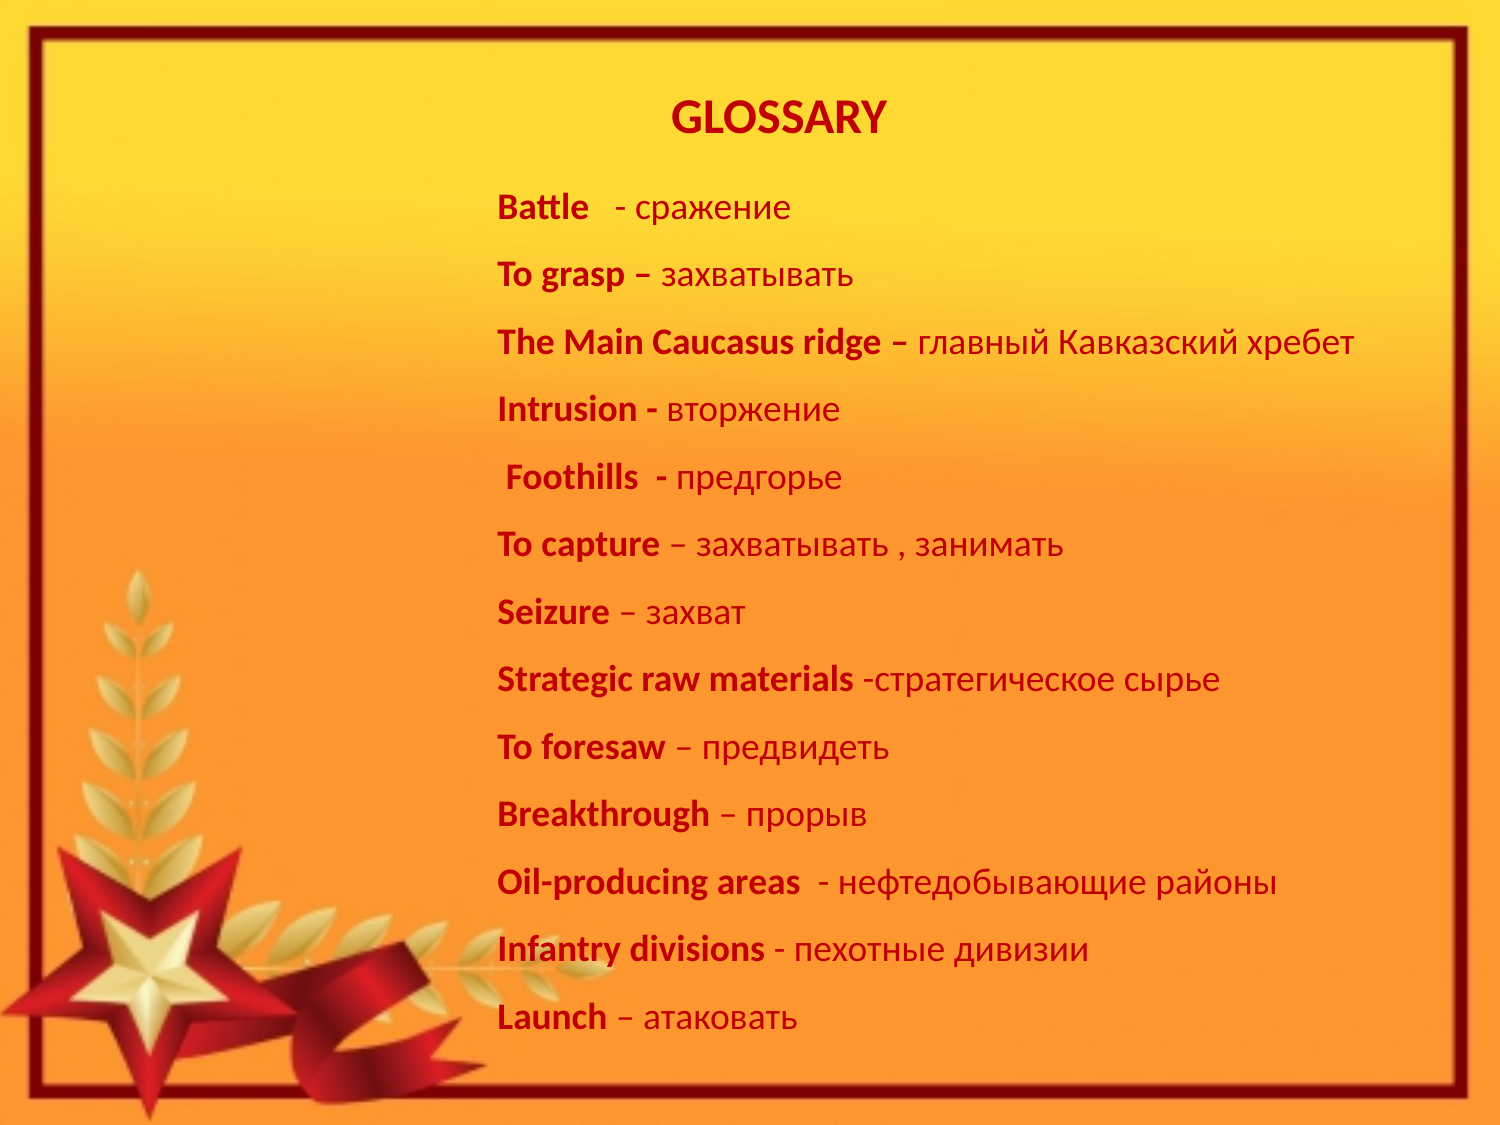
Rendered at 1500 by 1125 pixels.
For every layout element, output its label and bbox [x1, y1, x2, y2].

list [0, 0, 1500, 1125]
